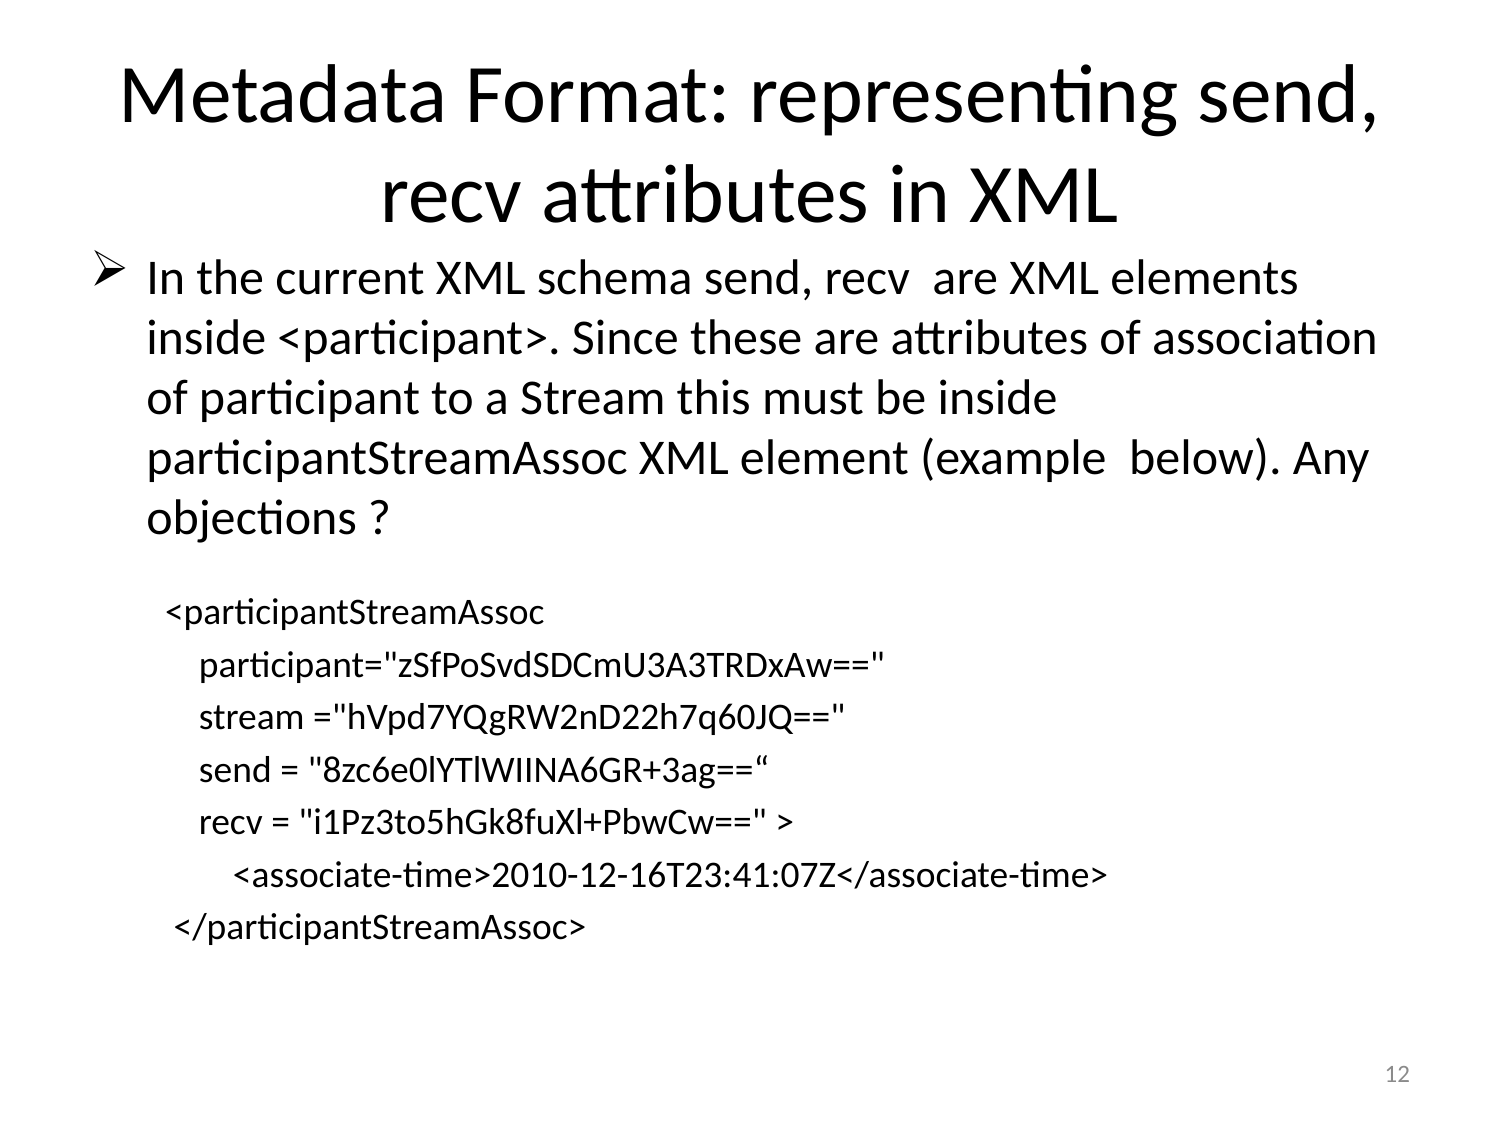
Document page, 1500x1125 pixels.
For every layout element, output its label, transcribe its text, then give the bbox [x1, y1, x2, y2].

slide_number 12 [1337, 1042, 1425, 1103]
title Metadata Format: representing send, recv attributes in XML [74, 44, 1426, 233]
list In the current XML schema send, recv are XML elements inside <participant>. Since these are attributes of association of participant to a Stream this must be inside participantStreamAssoc XML element (example below). Any objections ? <participantStreamAssoc participant="zSfPoSvdSDCmU3A3TRDxAw==" stream ="hVpd7YQgRW2nD22h7q60JQ==" send = "8zc6e0lYTlWIINA6GR+3ag==“ recv = "i1Pz3to5hGk8fuXl+PbwCw==" > <associate-time>2010-12-16T23:41:07Z</associate-time> </participantStreamAssoc> [74, 237, 1426, 981]
